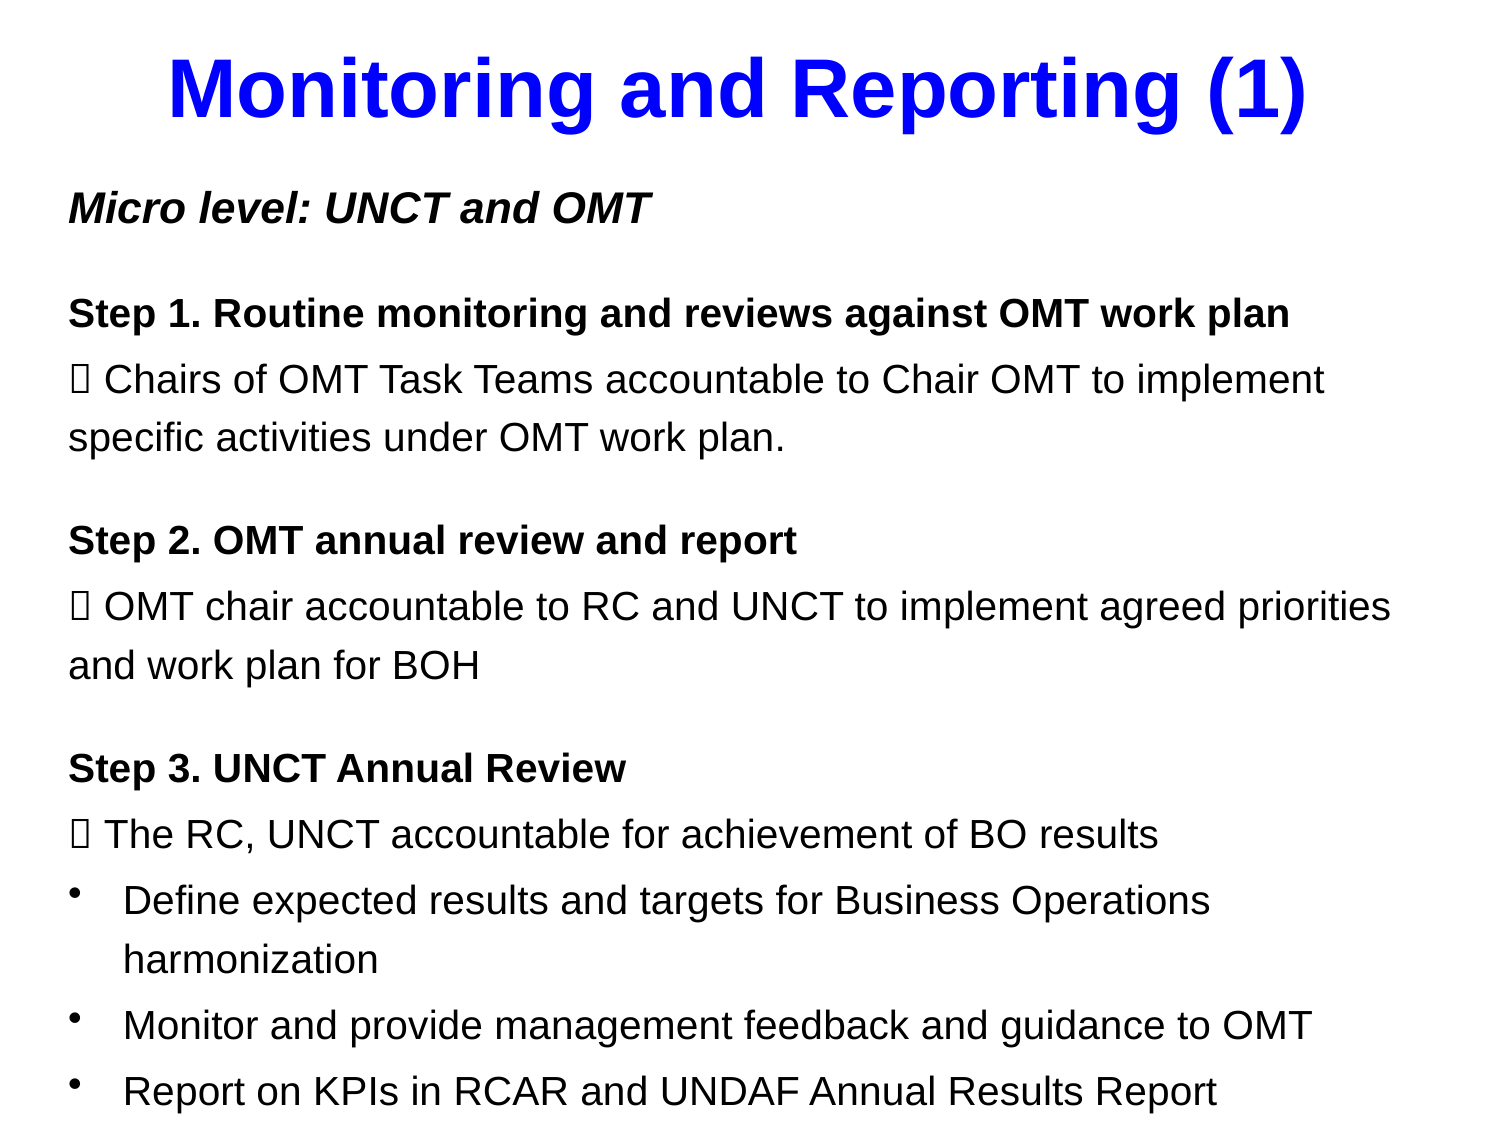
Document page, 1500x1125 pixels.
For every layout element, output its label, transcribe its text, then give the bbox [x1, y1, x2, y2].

list Micro level: UNCT and OMT Step 1. Routine monitoring and reviews against OMT work plan  Chairs of OMT Task Teams accountable to Chair OMT to implement specific activities under OMT work plan. Step 2. OMT annual review and report  OMT chair accountable to RC and UNCT to implement agreed priorities and work plan for BOH Step 3. UNCT Annual Review  The RC, UNCT accountable for achievement of BO results Define expected results and targets for Business Operations harmonization Monitor and provide management feedback and guidance to OMT Report on KPIs in RCAR and UNDAF Annual Results Report [53, 160, 1448, 1125]
title Monitoring and Reporting (1) [112, 7, 1388, 160]
